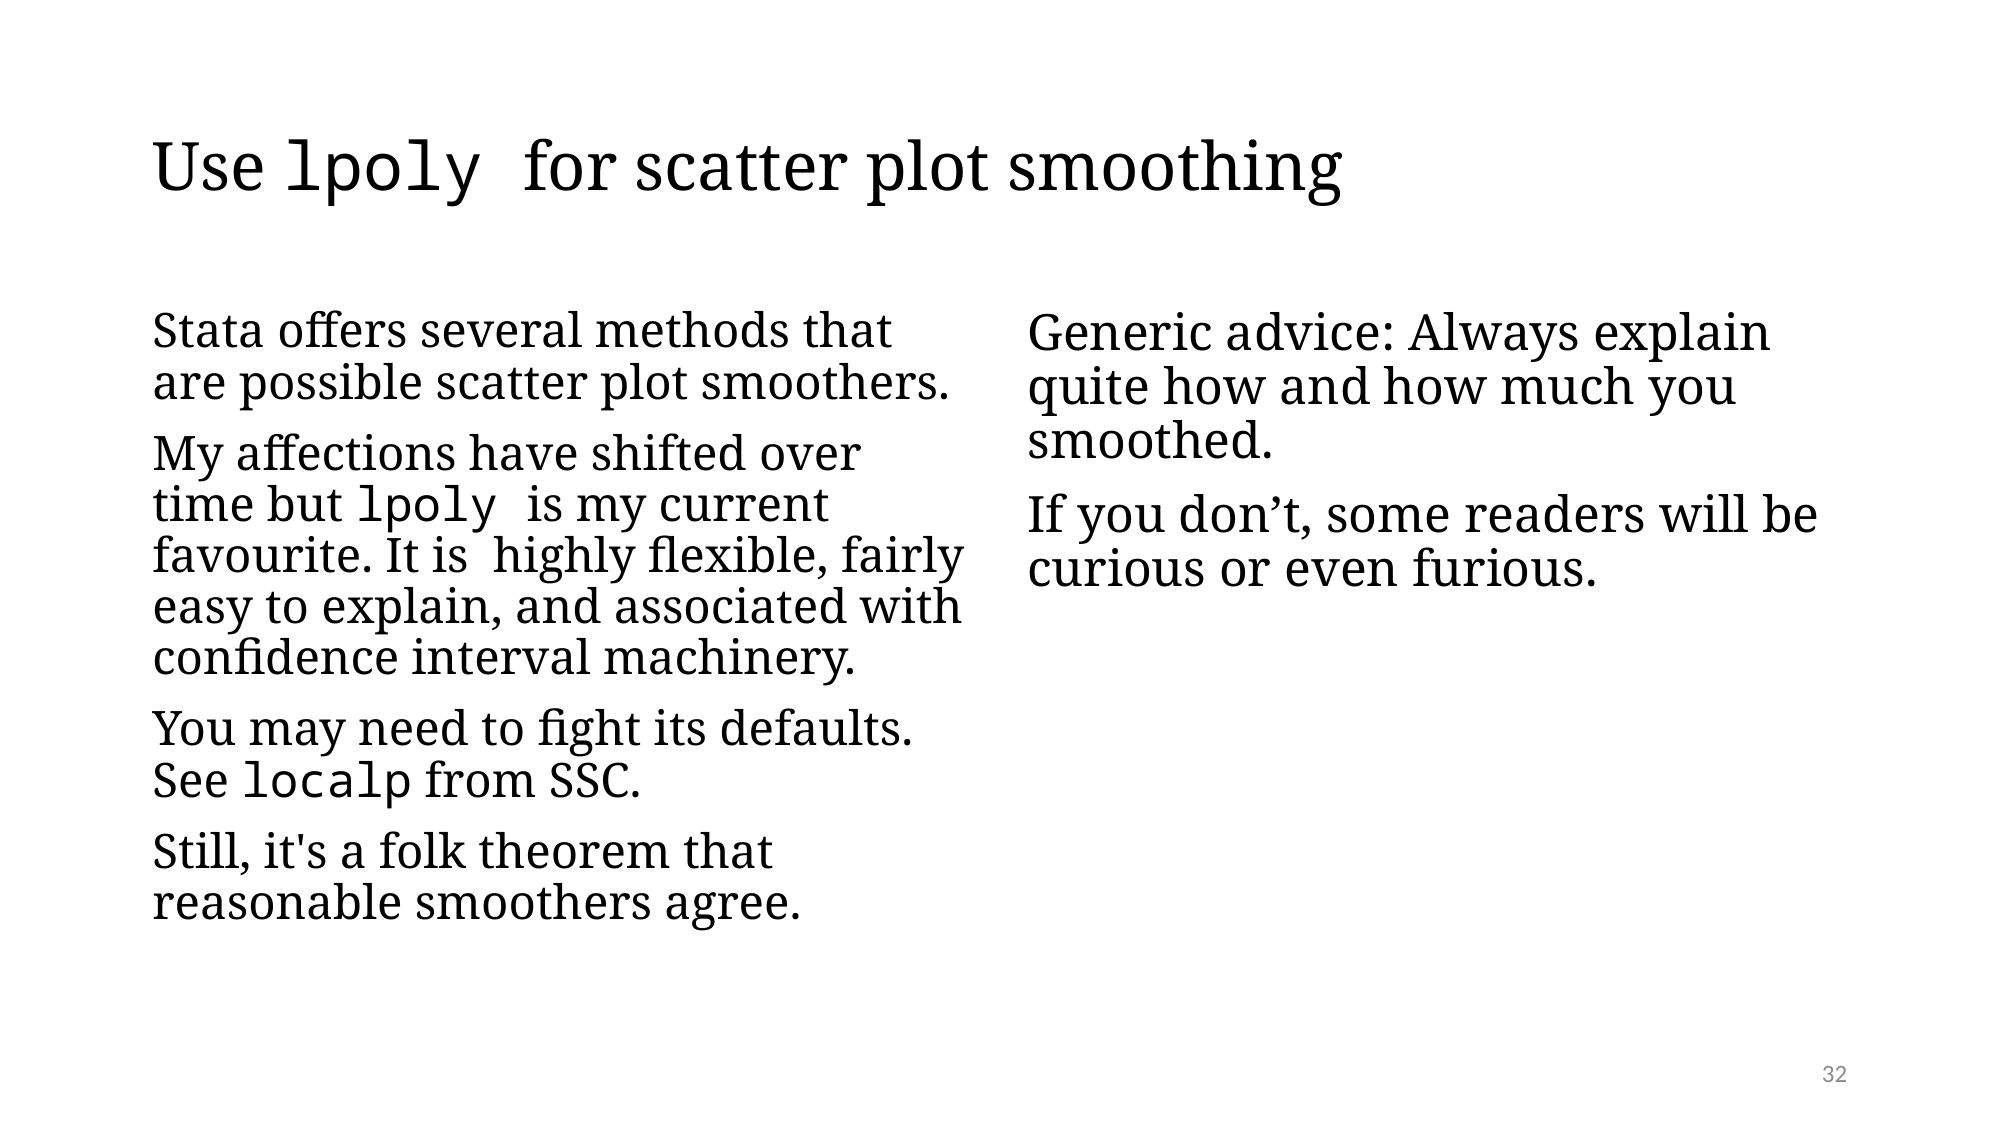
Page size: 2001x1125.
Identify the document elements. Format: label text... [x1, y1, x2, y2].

slide_number 32 [1412, 1042, 1863, 1103]
list Stata offers several methods that are possible scatter plot smoothers. My affections have shifted over time but lpoly is my current favourite. It is highly flexible, fairly easy to explain, and associated with confidence interval machinery. You may need to fight its defaults. See localp from SSC. Still, it's a folk theorem that reasonable smoothers agree. [137, 299, 988, 1014]
list Generic advice: Always explain quite how and how much you smoothed. If you don’t, some readers will be curious or even furious. [1012, 299, 1863, 1014]
title Use lpoly for scatter plot smoothing [137, 59, 1863, 278]
